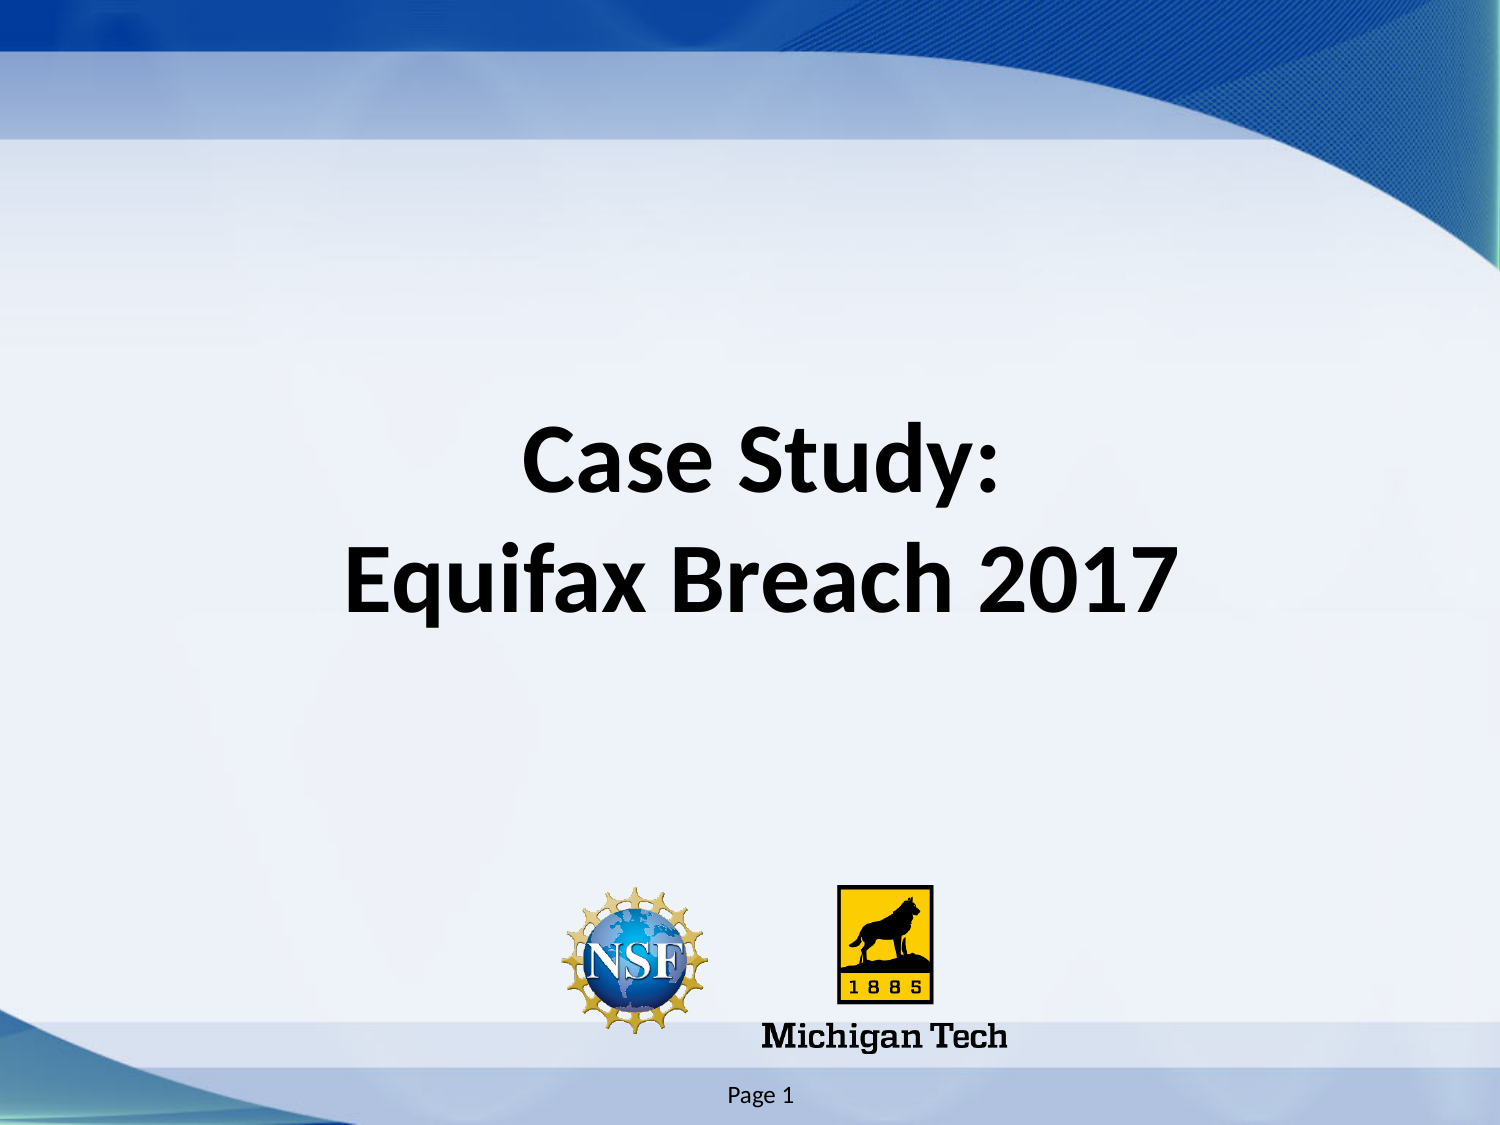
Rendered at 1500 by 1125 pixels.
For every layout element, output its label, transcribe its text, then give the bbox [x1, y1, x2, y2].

title Case Study: Equifax Breach 2017 [125, 249, 1400, 776]
picture [0, 0, 1500, 1125]
